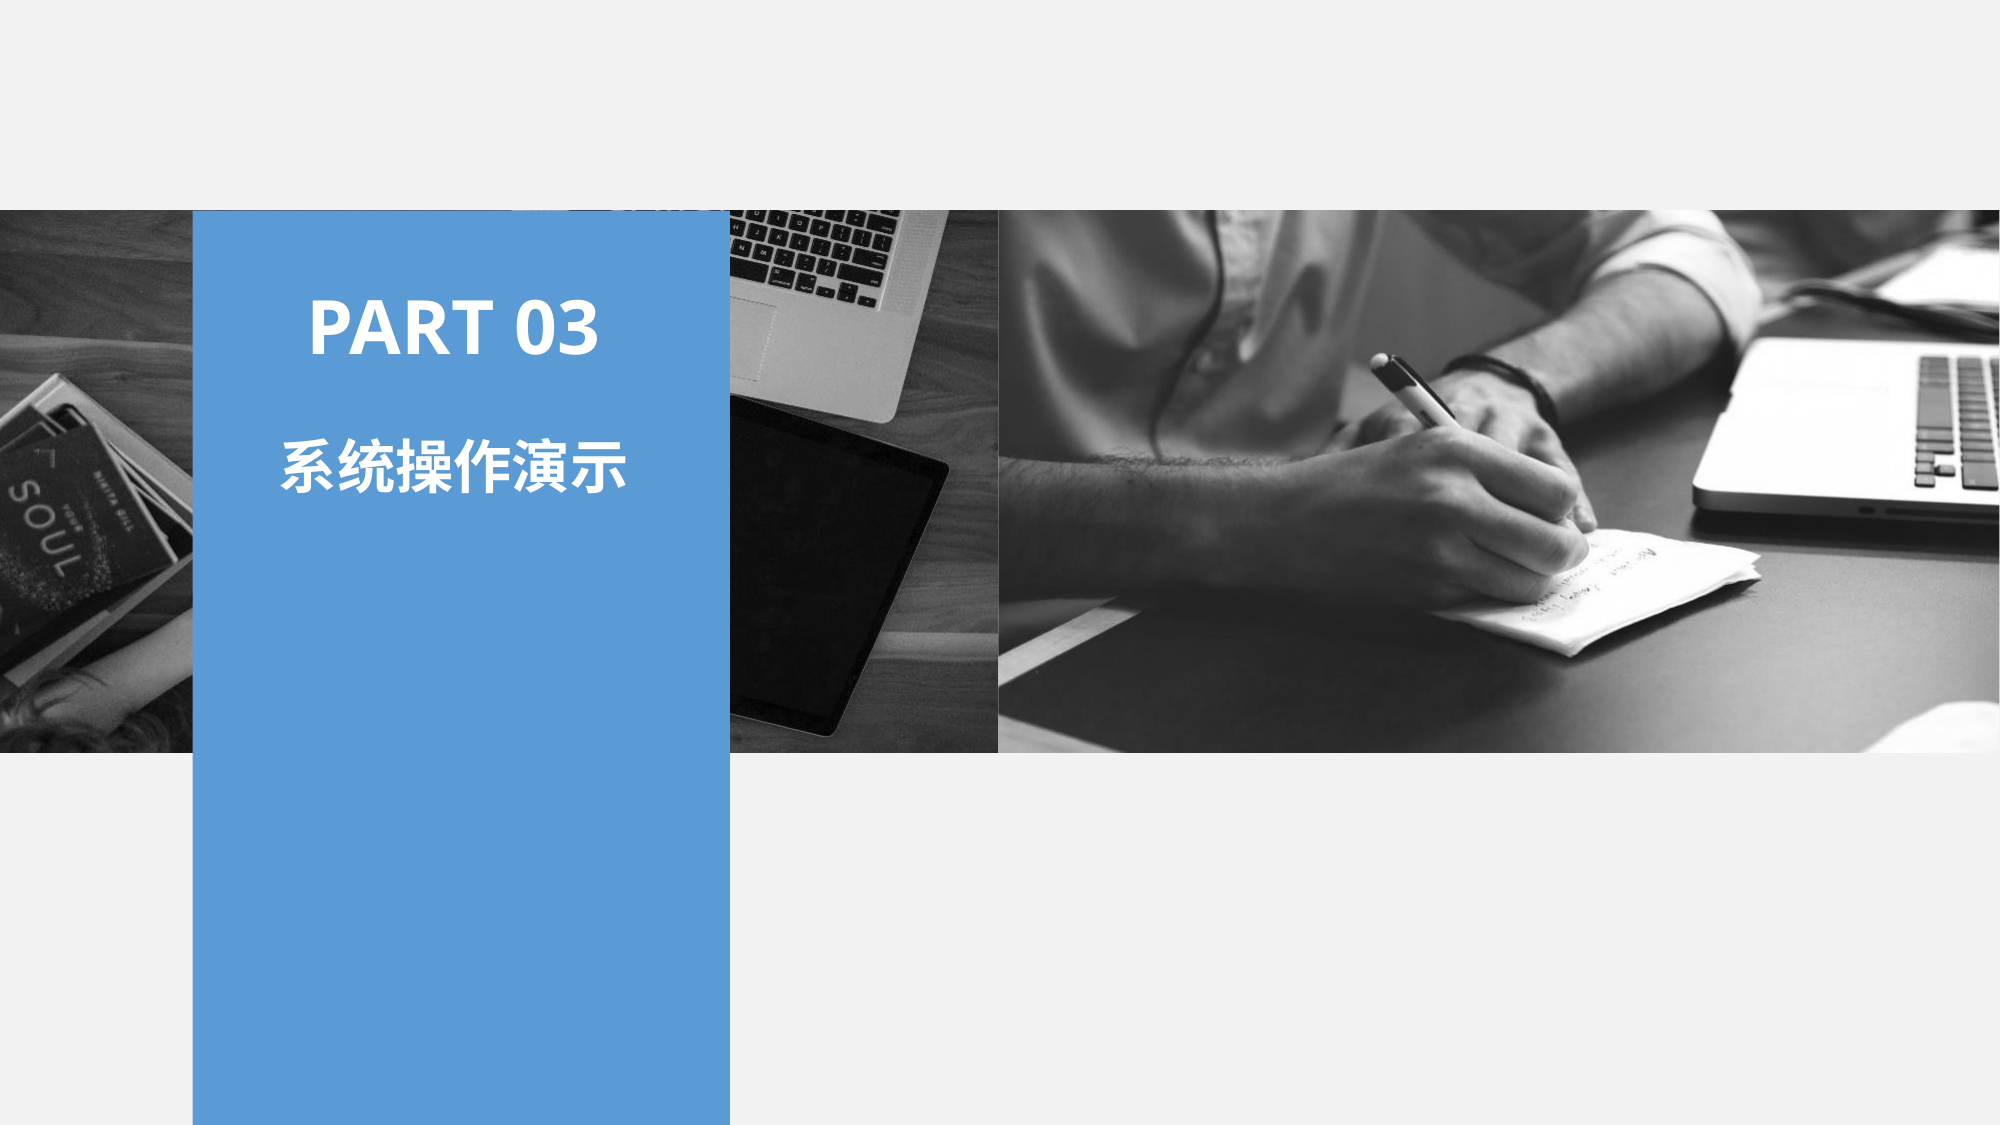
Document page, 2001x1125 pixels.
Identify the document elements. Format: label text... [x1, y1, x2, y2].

text_box 系统操作演示 [252, 422, 655, 508]
text_box PART 03 [244, 272, 664, 378]
text_box [0, 209, 997, 753]
text_box [997, 209, 2000, 753]
text_box [191, 210, 731, 1125]
